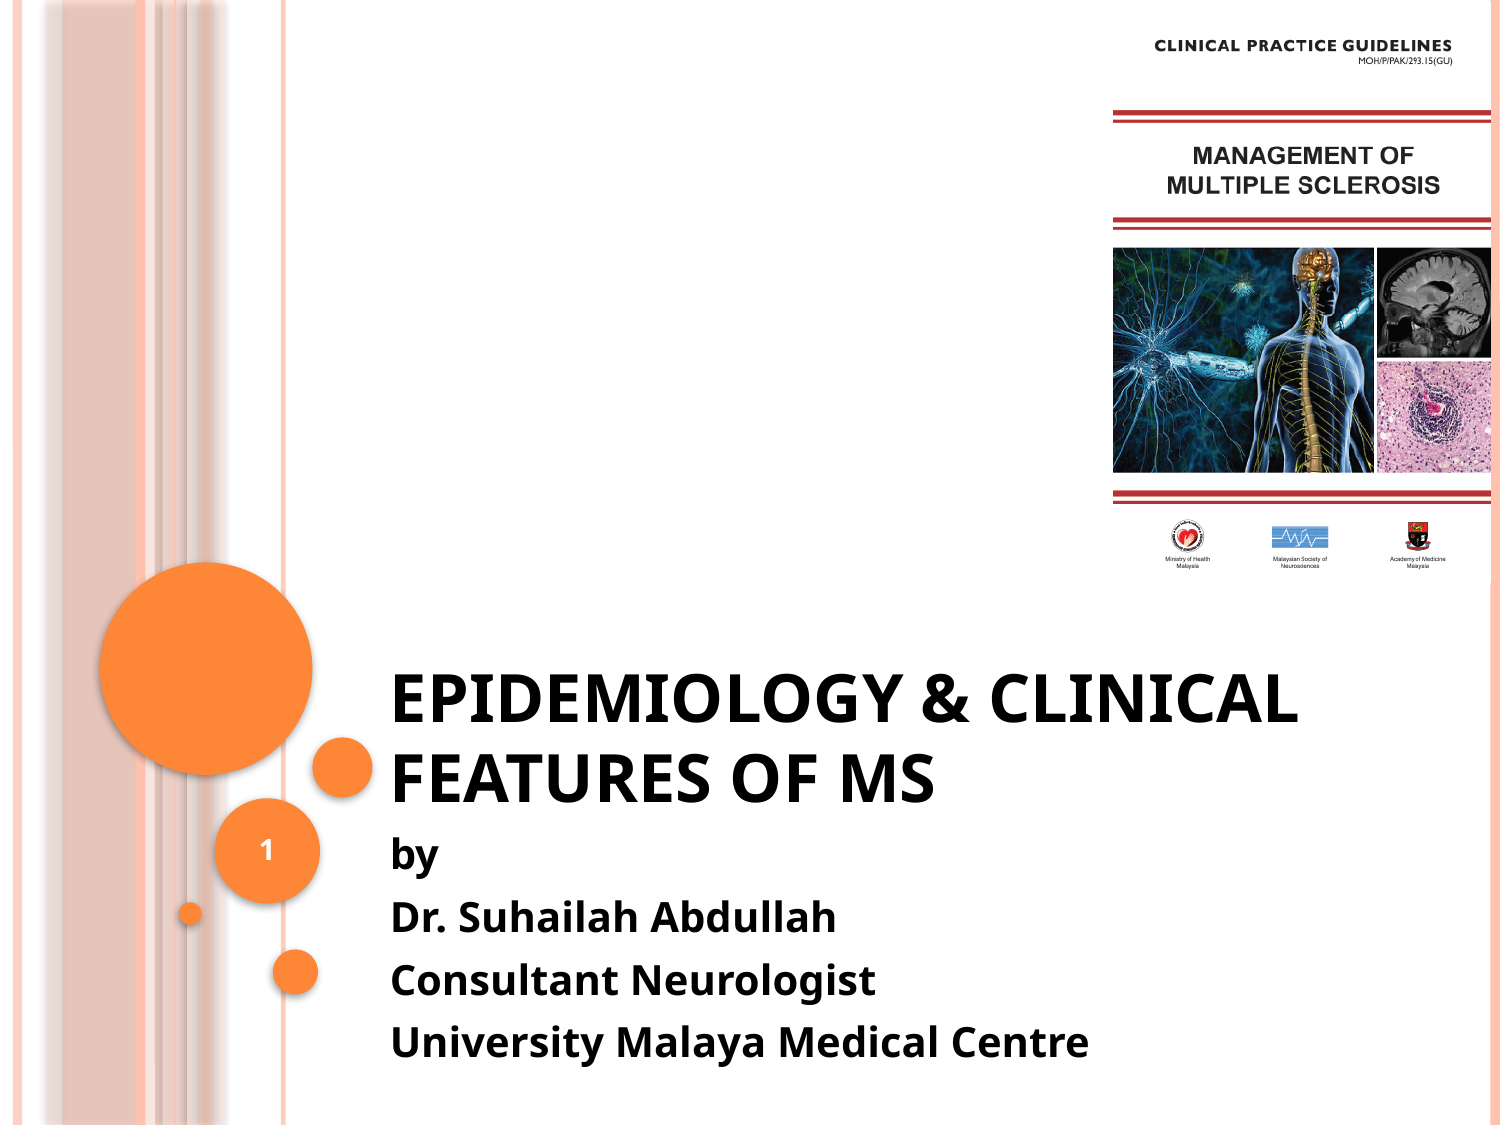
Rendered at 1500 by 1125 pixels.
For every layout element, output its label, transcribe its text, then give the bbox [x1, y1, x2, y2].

picture [1112, 2, 1491, 584]
slide_number 1 [217, 808, 318, 894]
title Epidemiology & Clinical features of MS [375, 512, 1388, 820]
subtitle by Dr. Suhailah Abdullah Consultant Neurologist University Malaya Medical Centre [375, 820, 1388, 1096]
